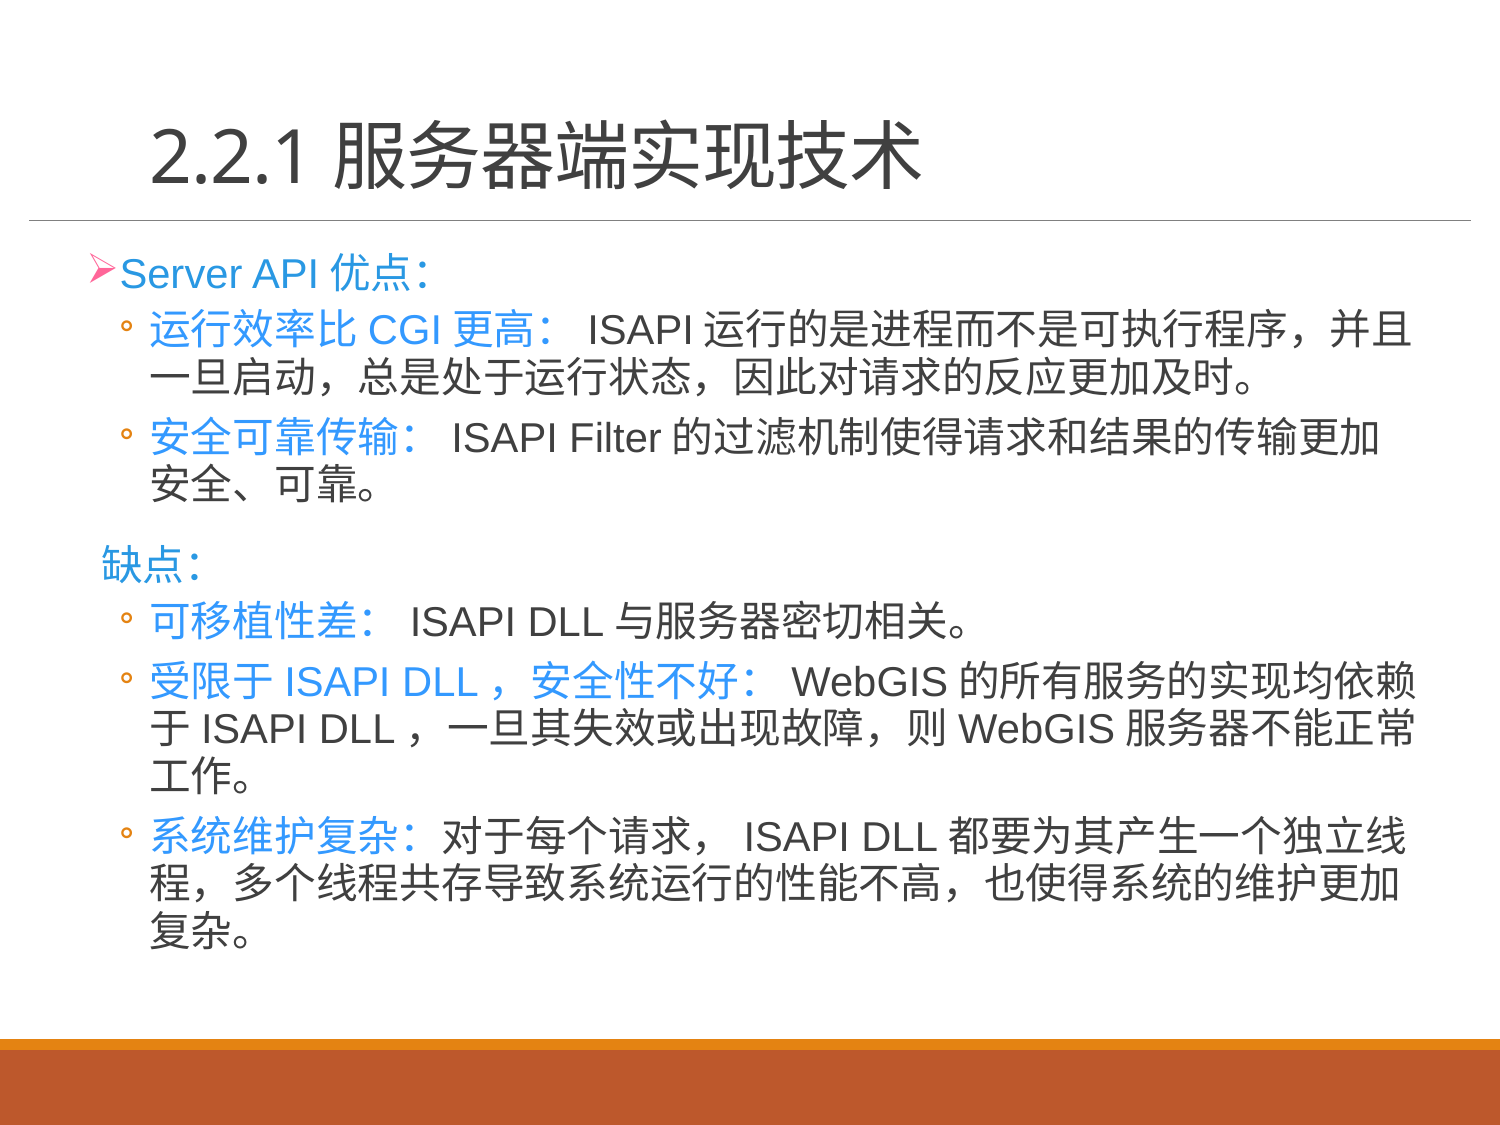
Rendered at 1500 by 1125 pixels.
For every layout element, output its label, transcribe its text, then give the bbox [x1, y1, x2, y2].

title 2.2.1服务器端实现技术 [134, 47, 1373, 206]
list Server API优点： 运行效率比CGI更高：ISAPI运行的是进程而不是可执行程序，并且一旦启动，总是处于运行状态，因此对请求的反应更加及时。 安全可靠传输：ISAPI Filter的过滤机制使得请求和结果的传输更加安全、可靠。 缺点： 可移植性差：ISAPI DLL与服务器密切相关。 受限于ISAPI DLL，安全性不好：WebGIS的所有服务的实现均依赖于ISAPI DLL，一旦其失效或出现故障，则WebGIS服务器不能正常工作。 系统维护复杂：对于每个请求，ISAPI DLL都要为其产生一个独立线程，多个线程共存导致系统运行的性能不高，也使得系统的维护更加复杂。 [86, 243, 1422, 941]
